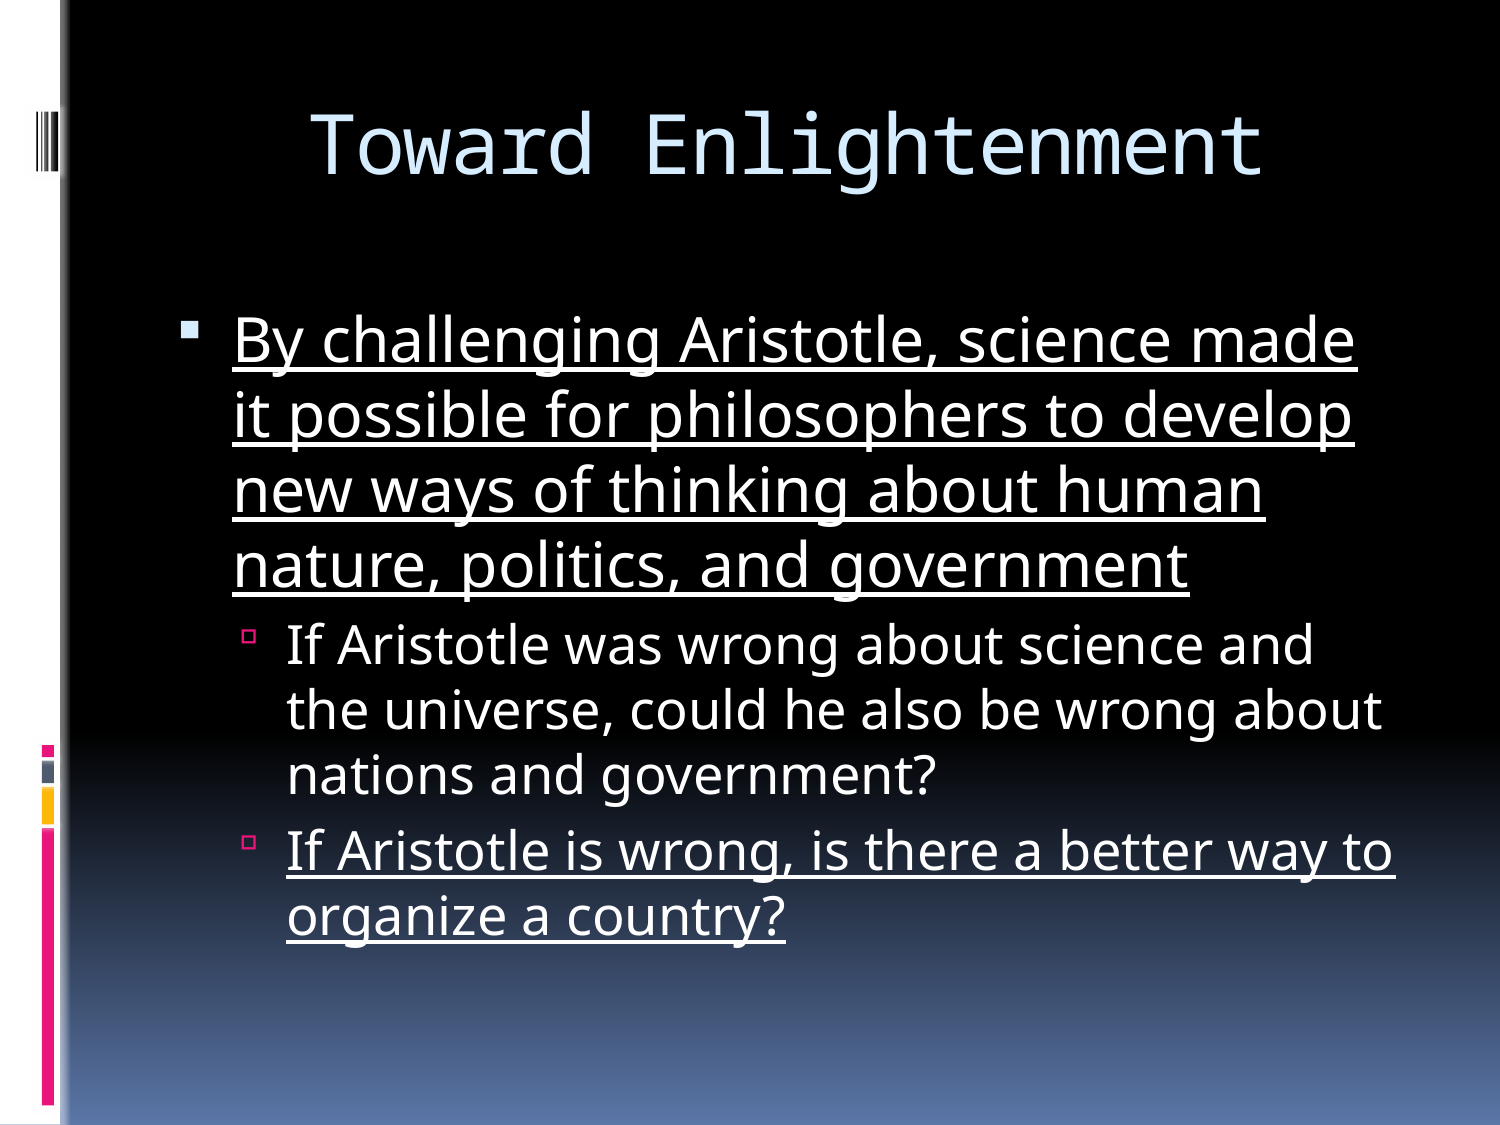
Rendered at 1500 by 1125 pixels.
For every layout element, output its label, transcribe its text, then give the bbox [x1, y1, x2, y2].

title Toward Enlightenment [150, 83, 1425, 234]
list By challenging Aristotle, science made it possible for philosophers to develop new ways of thinking about human nature, politics, and government If Aristotle was wrong about science and the universe, could he also be wrong about nations and government? If Aristotle is wrong, is there a better way to organize a country? [150, 292, 1425, 1043]
